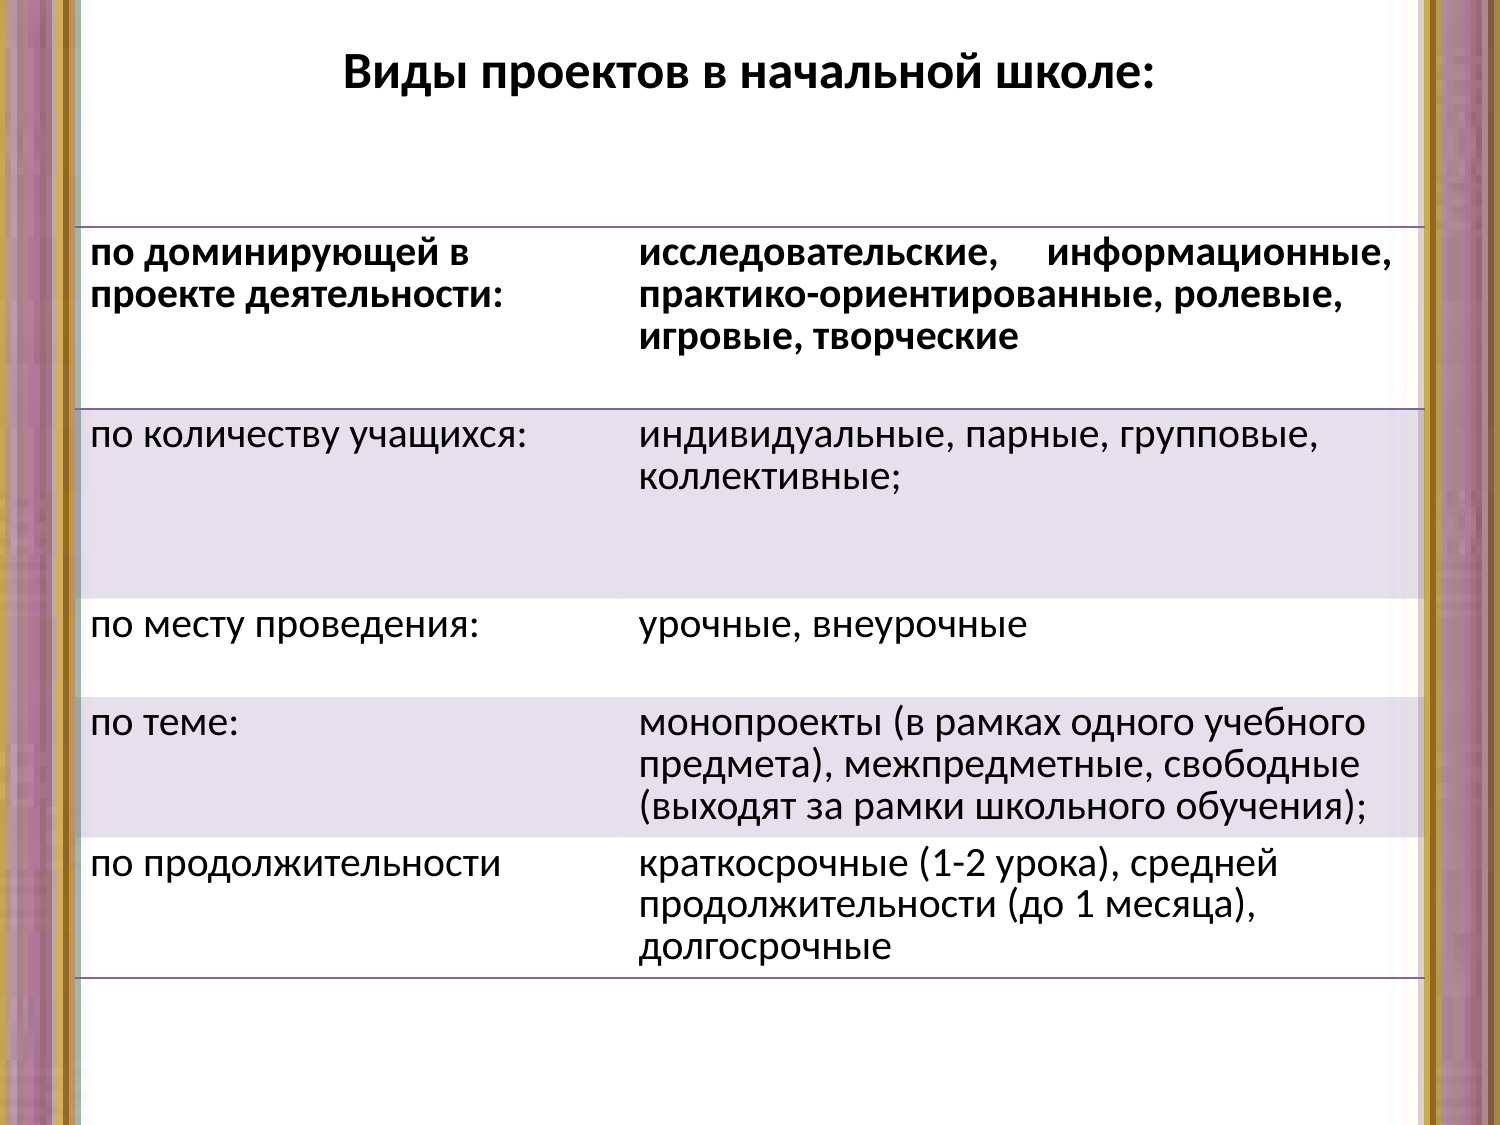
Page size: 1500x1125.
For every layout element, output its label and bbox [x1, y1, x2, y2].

list [0, 0, 1500, 1125]
